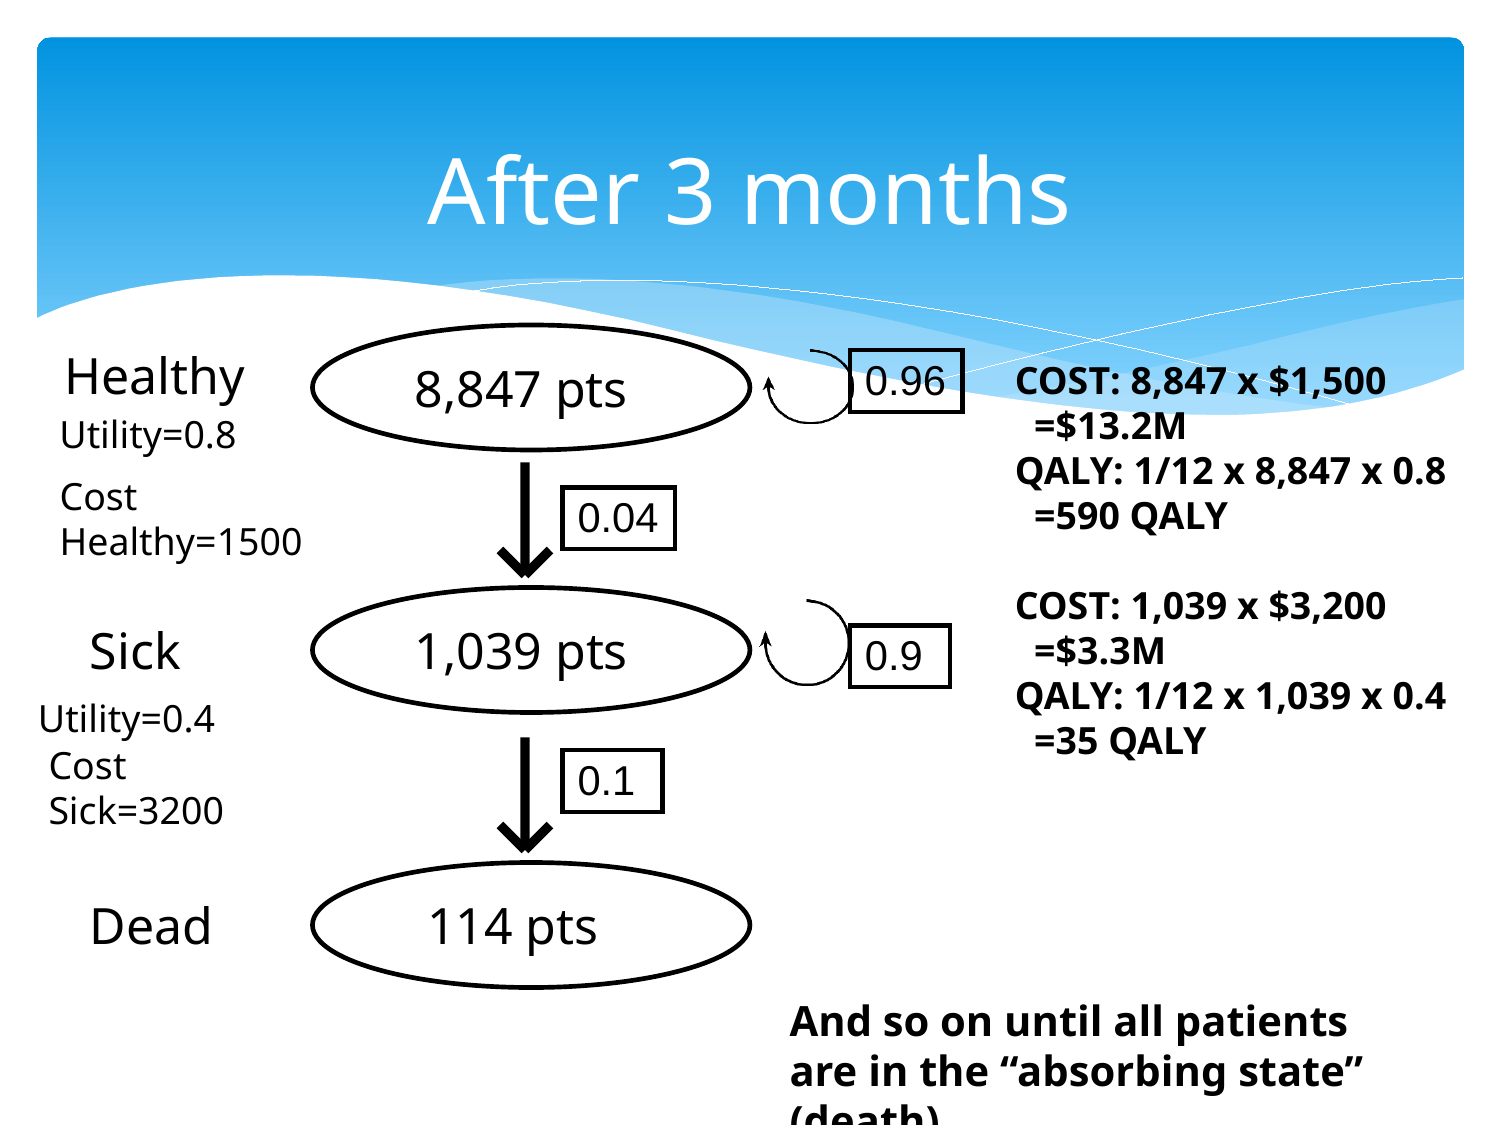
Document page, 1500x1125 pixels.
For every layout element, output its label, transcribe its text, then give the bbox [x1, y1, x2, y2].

text_box Utility=0.8 [44, 403, 252, 464]
table_header 0.1 [565, 752, 660, 810]
text_box Cost Sick=3200 [33, 734, 239, 840]
text_box 1,039 pts [399, 612, 675, 688]
text_box 8,847 pts [399, 349, 700, 425]
text_box Dead [74, 887, 238, 963]
text_box [312, 324, 750, 451]
table_header 0.96 [857, 352, 960, 410]
table_header 0.9 [856, 628, 948, 685]
title After 3 months [75, 75, 1425, 300]
text_box [312, 862, 750, 988]
text_box [312, 587, 750, 713]
text_box Healthy [50, 337, 300, 413]
text_box 114 pts [412, 887, 663, 963]
text_box Utility=0.4 [23, 687, 231, 748]
text_box Sick [74, 612, 288, 688]
text_box COST: 1,039 x $3,200 =$3.3M QALY: 1/12 x 1,039 x 0.4 =35 QALY [999, 574, 1500, 770]
picture [759, 599, 851, 687]
text_box COST: 8,847 x $1,500 =$13.2M QALY: 1/12 x 8,847 x 0.8 =590 QALY [999, 349, 1500, 545]
table_header 0.04 [565, 490, 673, 547]
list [762, 349, 854, 425]
text_box And so on until all patients are in the “absorbing state” (death) [774, 987, 1438, 1125]
text_box Cost Healthy=1500 [44, 465, 318, 571]
